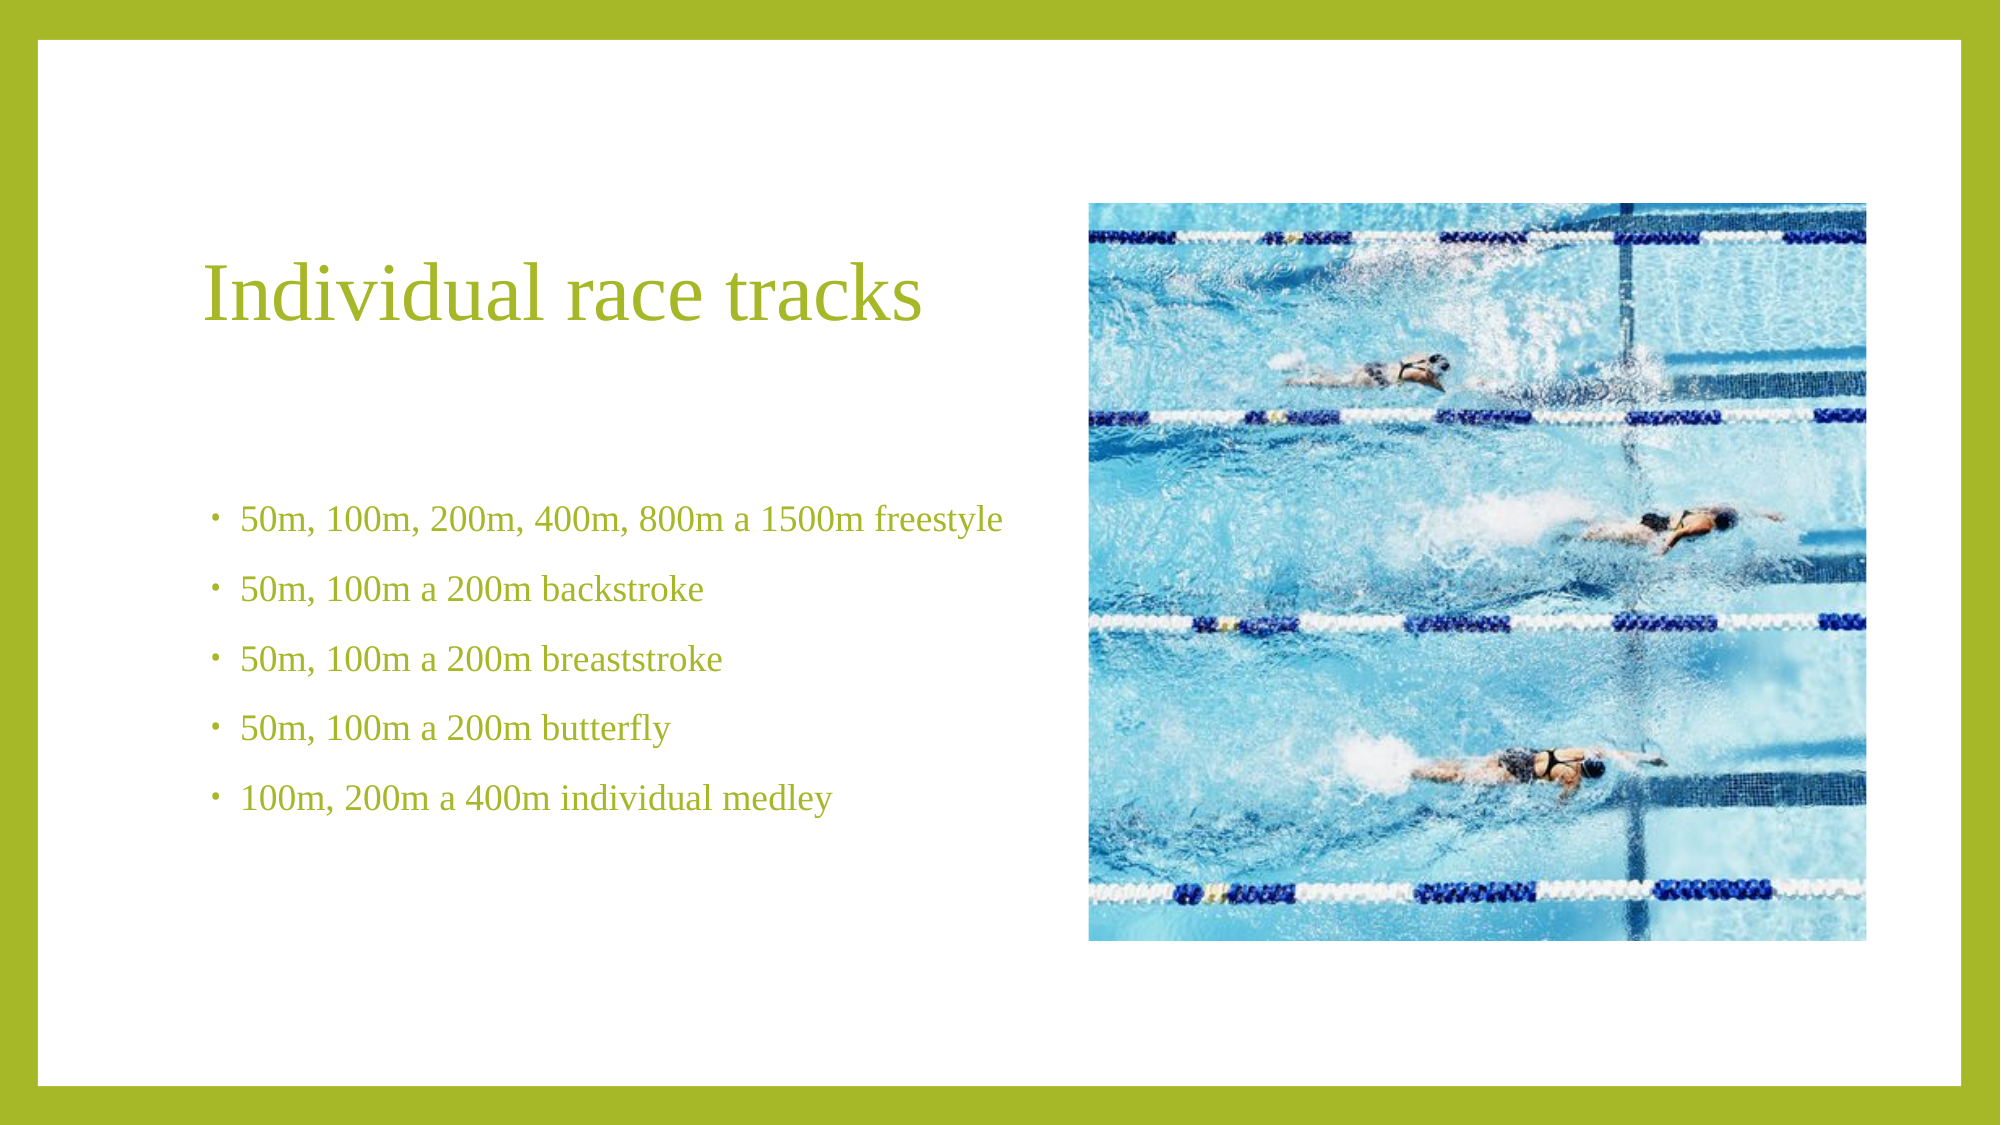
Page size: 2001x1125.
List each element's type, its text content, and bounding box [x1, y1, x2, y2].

title Individual race tracks [187, 175, 1041, 413]
picture [1088, 202, 1867, 941]
list 50m, 100m, 200m, 400m, 800m a 1500m freestyle 50m, 100m a 200m backstroke 50m, 100m a 200m breaststroke 50m, 100m a 200m butterfly 100m, 200m a 400m individual medley [187, 417, 1022, 1000]
